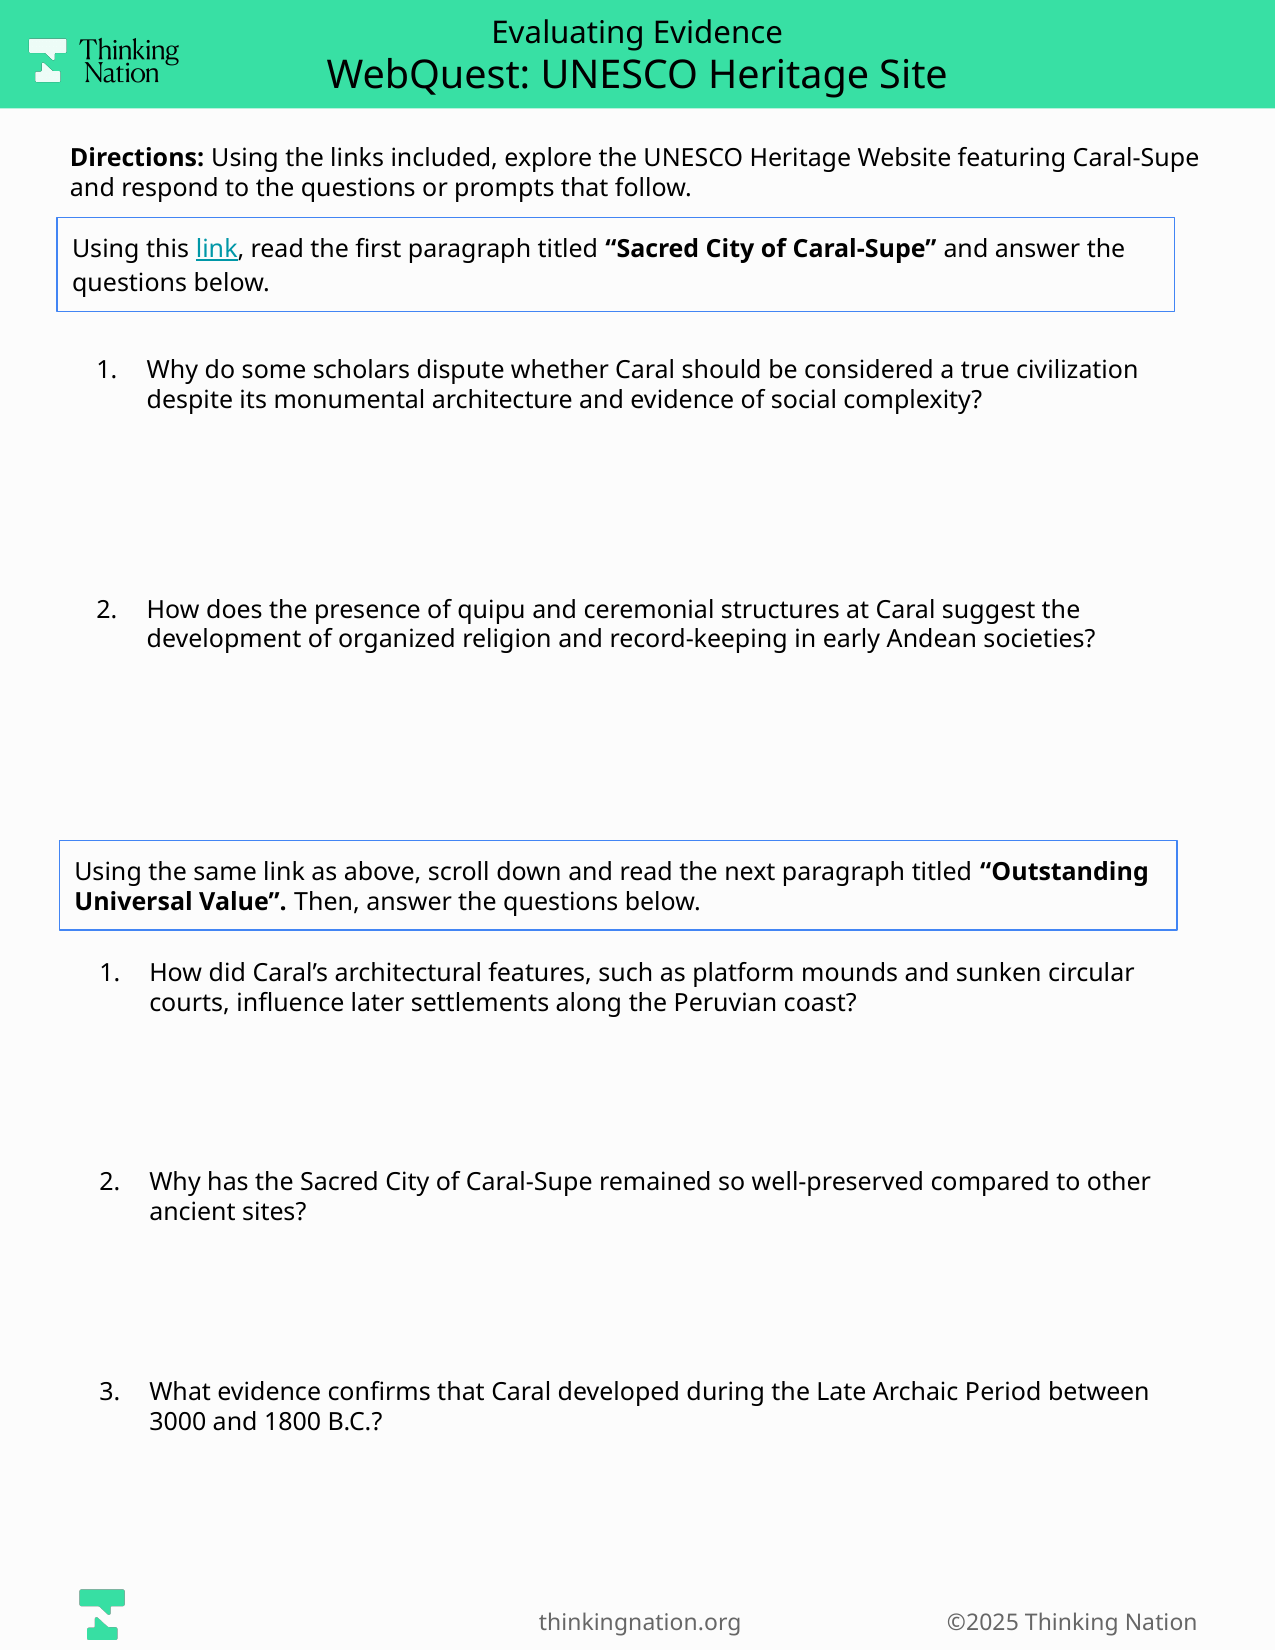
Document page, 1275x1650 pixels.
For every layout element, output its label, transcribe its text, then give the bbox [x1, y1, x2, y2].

text_box Evaluating Evidence WebQuest: UNESCO Heritage Site [0, 0, 1275, 109]
text_box Directions: Using the links included, explore the UNESCO Heritage Website featuring Caral-Supe and respond to the questions or prompts that follow. [54, 126, 1226, 217]
text_box Why do some scholars dispute whether Caral should be considered a true civilization despite its monumental architecture and evidence of social complexity? How does the presence of quipu and ceremonial structures at Caral suggest the development of organized religion and record-keeping in early Andean societies? [56, 338, 1175, 831]
text_box thinkingnation.org [489, 1592, 792, 1643]
picture [66, 1578, 138, 1650]
text_box Using this link, read the first paragraph titled “Sacred City of Caral-Supe” and answer the questions below. [57, 217, 1175, 312]
text_box ©2025 Thinking Nation [912, 1592, 1214, 1643]
text_box How did Caral’s architectural features, such as platform mounds and sunken circular courts, influence later settlements along the Peruvian coast? Why has the Sacred City of Caral-Supe remained so well-preserved compared to other ancient sites? What evidence confirms that Caral developed during the Late Archaic Period between 3000 and 1800 B.C.? [59, 941, 1178, 1571]
text_box Using the same link as above, scroll down and read the next paragraph titled “Outstanding Universal Value”. Then, answer the questions below. [59, 840, 1178, 931]
picture [12, 24, 184, 96]
